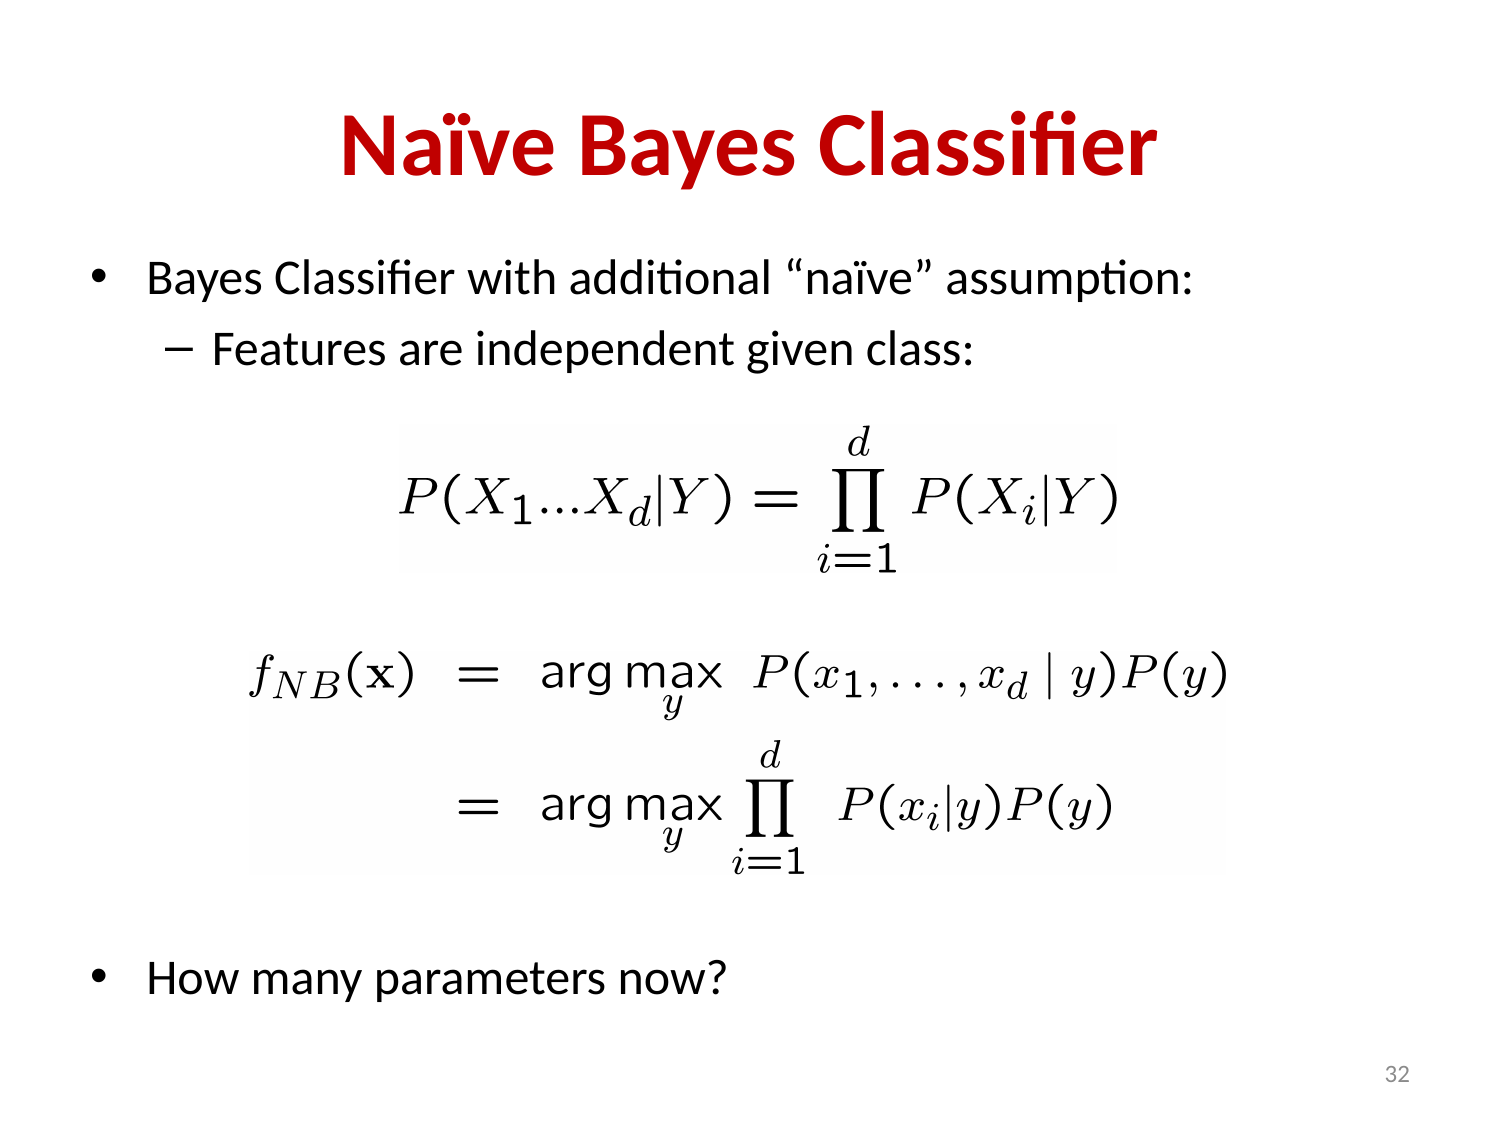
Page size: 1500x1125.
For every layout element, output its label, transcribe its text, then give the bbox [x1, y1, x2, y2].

text_box Bayes Classifier with additional “naïve” assumption: Features are independent given class: How many parameters now? [74, 237, 1425, 1100]
picture [249, 651, 1226, 876]
title Naïve Bayes Classifier [75, 45, 1425, 233]
picture [399, 424, 1117, 573]
